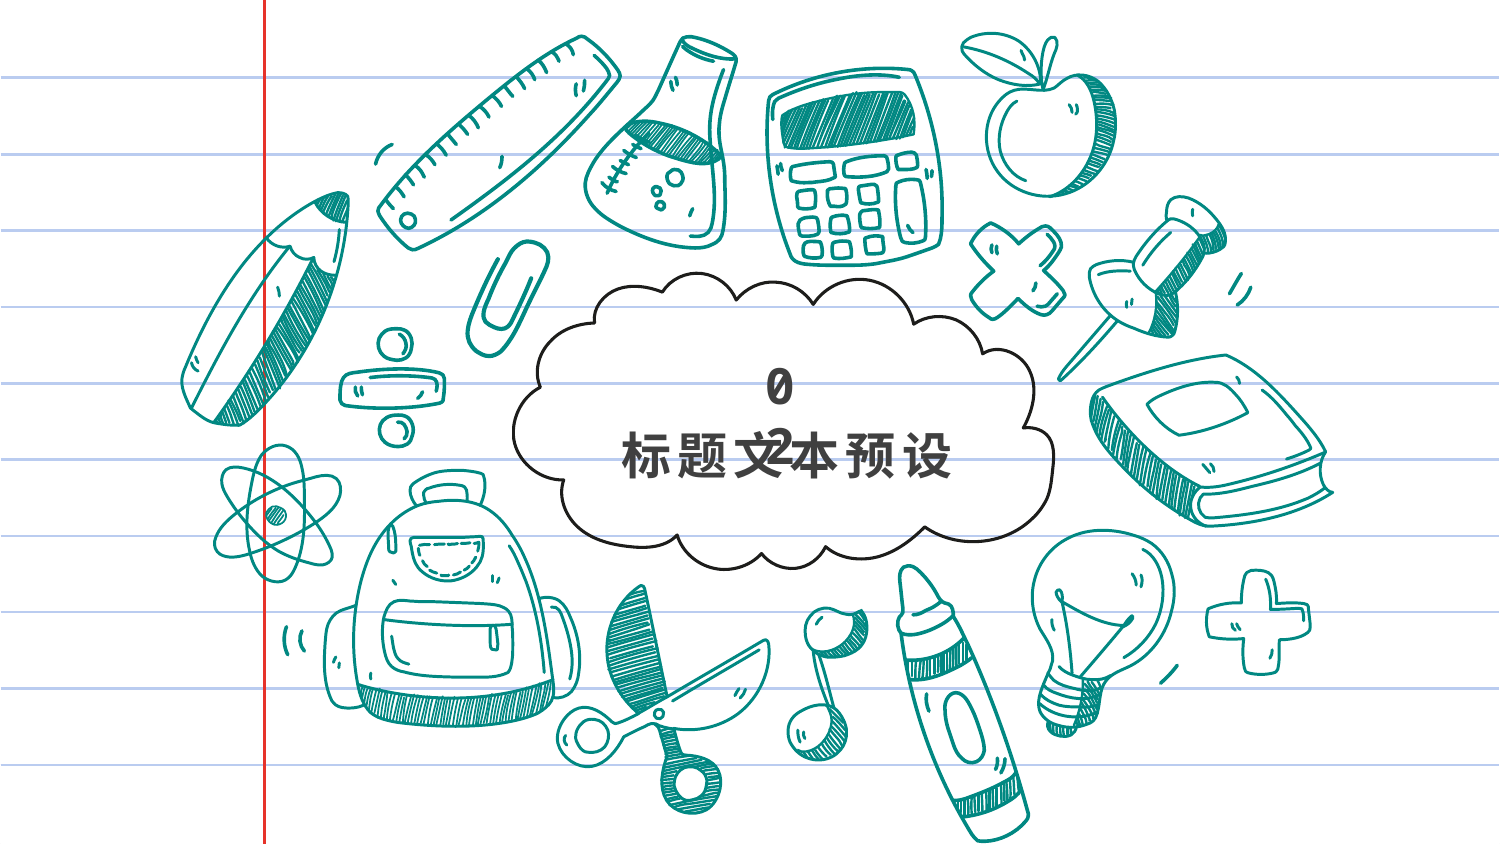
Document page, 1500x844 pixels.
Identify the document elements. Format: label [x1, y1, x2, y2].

picture [40, 0, 1385, 844]
